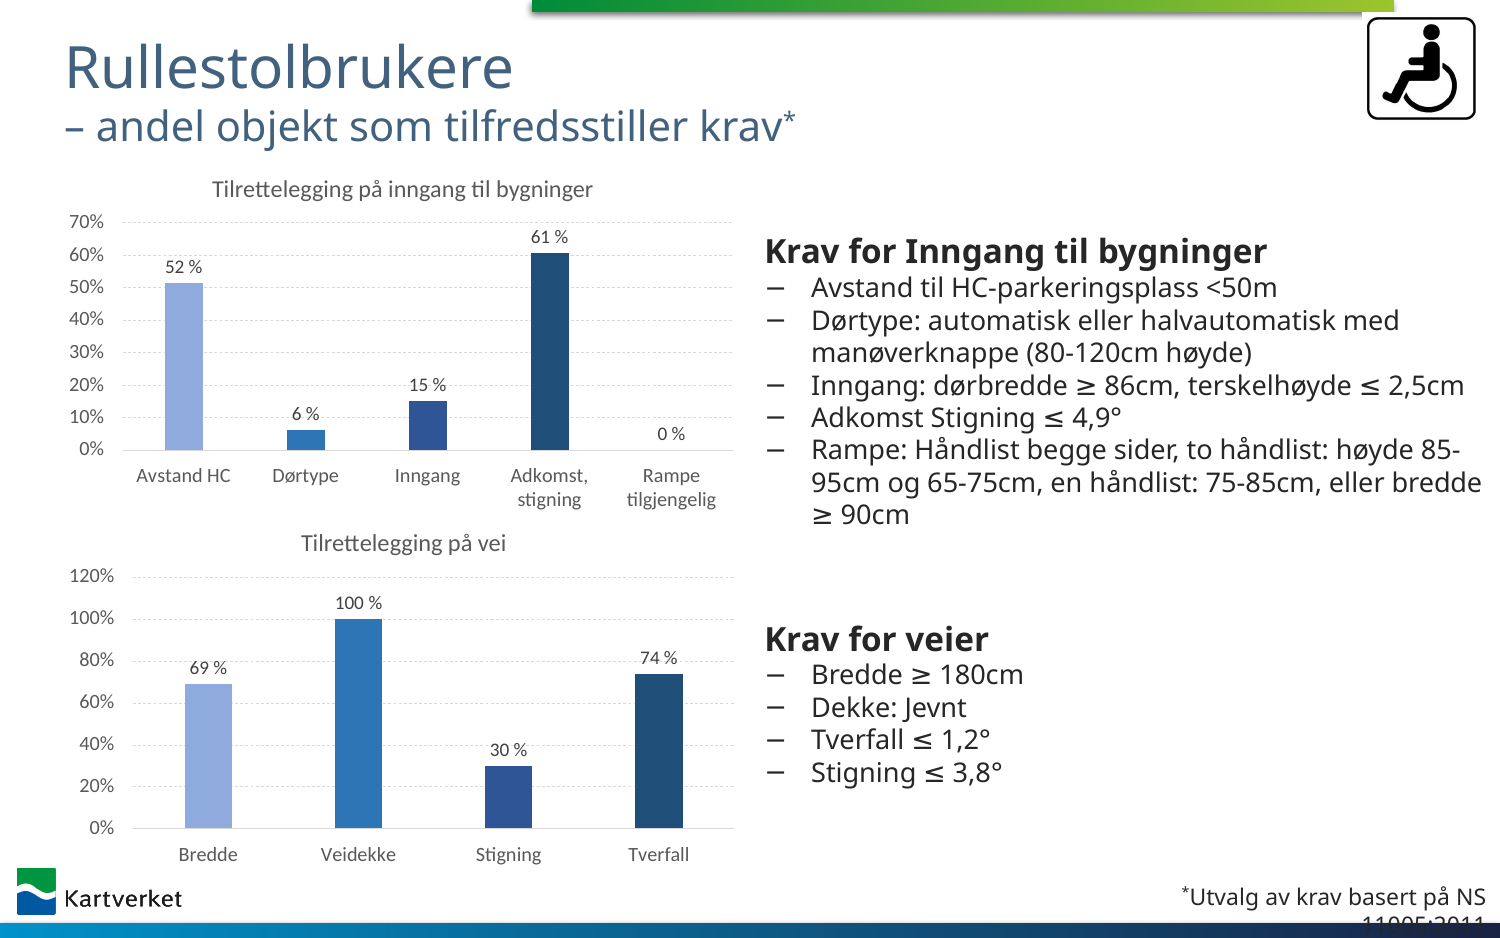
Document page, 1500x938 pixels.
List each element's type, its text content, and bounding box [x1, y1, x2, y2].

text_box Rullestolbrukere – andel objekt som tilfredsstiller krav* [49, 25, 1431, 158]
picture [62, 520, 746, 874]
text_box Krav for Inngang til bygninger Avstand til HC-parkeringsplass <50m Dørtype: automatisk eller halvautomatisk med manøverknappe (80-120cm høyde) Inngang: dørbredde ≥ 86cm, terskelhøyde ≤ 2,5cm Adkomst Stigning ≤ 4,9° Rampe: Håndlist begge sider, to håndlist: høyde 85-95cm og 65-75cm, en håndlist: 75-85cm, eller bredde ≥ 90cm [749, 223, 1500, 538]
picture [62, 166, 744, 519]
text_box Krav for veier Bredde ≥ 180cm Dekke: Jevnt Tverfall ≤ 1,2° Stigning ≤ 3,8° [749, 610, 1500, 795]
text_box *Utvalg av krav basert på NS 11005:2011 [1068, 873, 1500, 938]
picture [1362, 12, 1481, 126]
